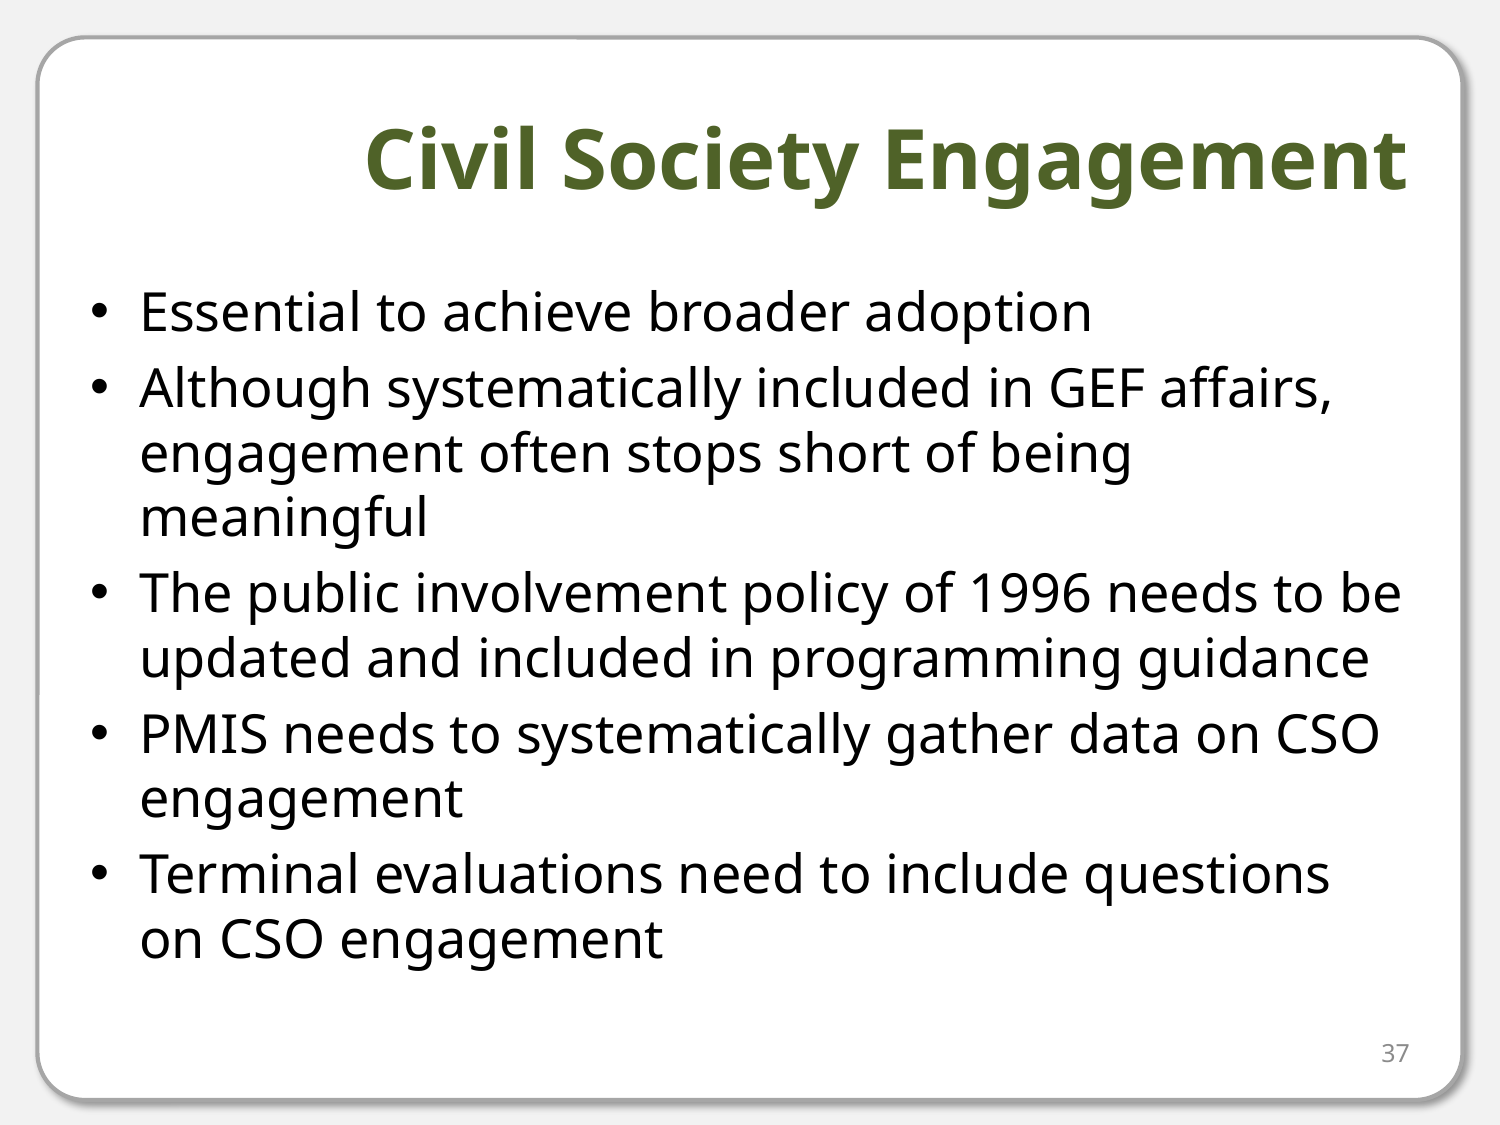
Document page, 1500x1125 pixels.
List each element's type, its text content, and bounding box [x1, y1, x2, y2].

list Essential to achieve broader adoption Although systematically included in GEF affairs, engagement often stops short of being meaningful The public involvement policy of 1996 needs to be updated and included in programming guidance PMIS needs to systematically gather data on CSO engagement Terminal evaluations need to include questions on CSO engagement [75, 270, 1425, 1013]
title Civil Society Engagement [75, 62, 1425, 250]
slide_number 37 [1074, 1025, 1425, 1085]
